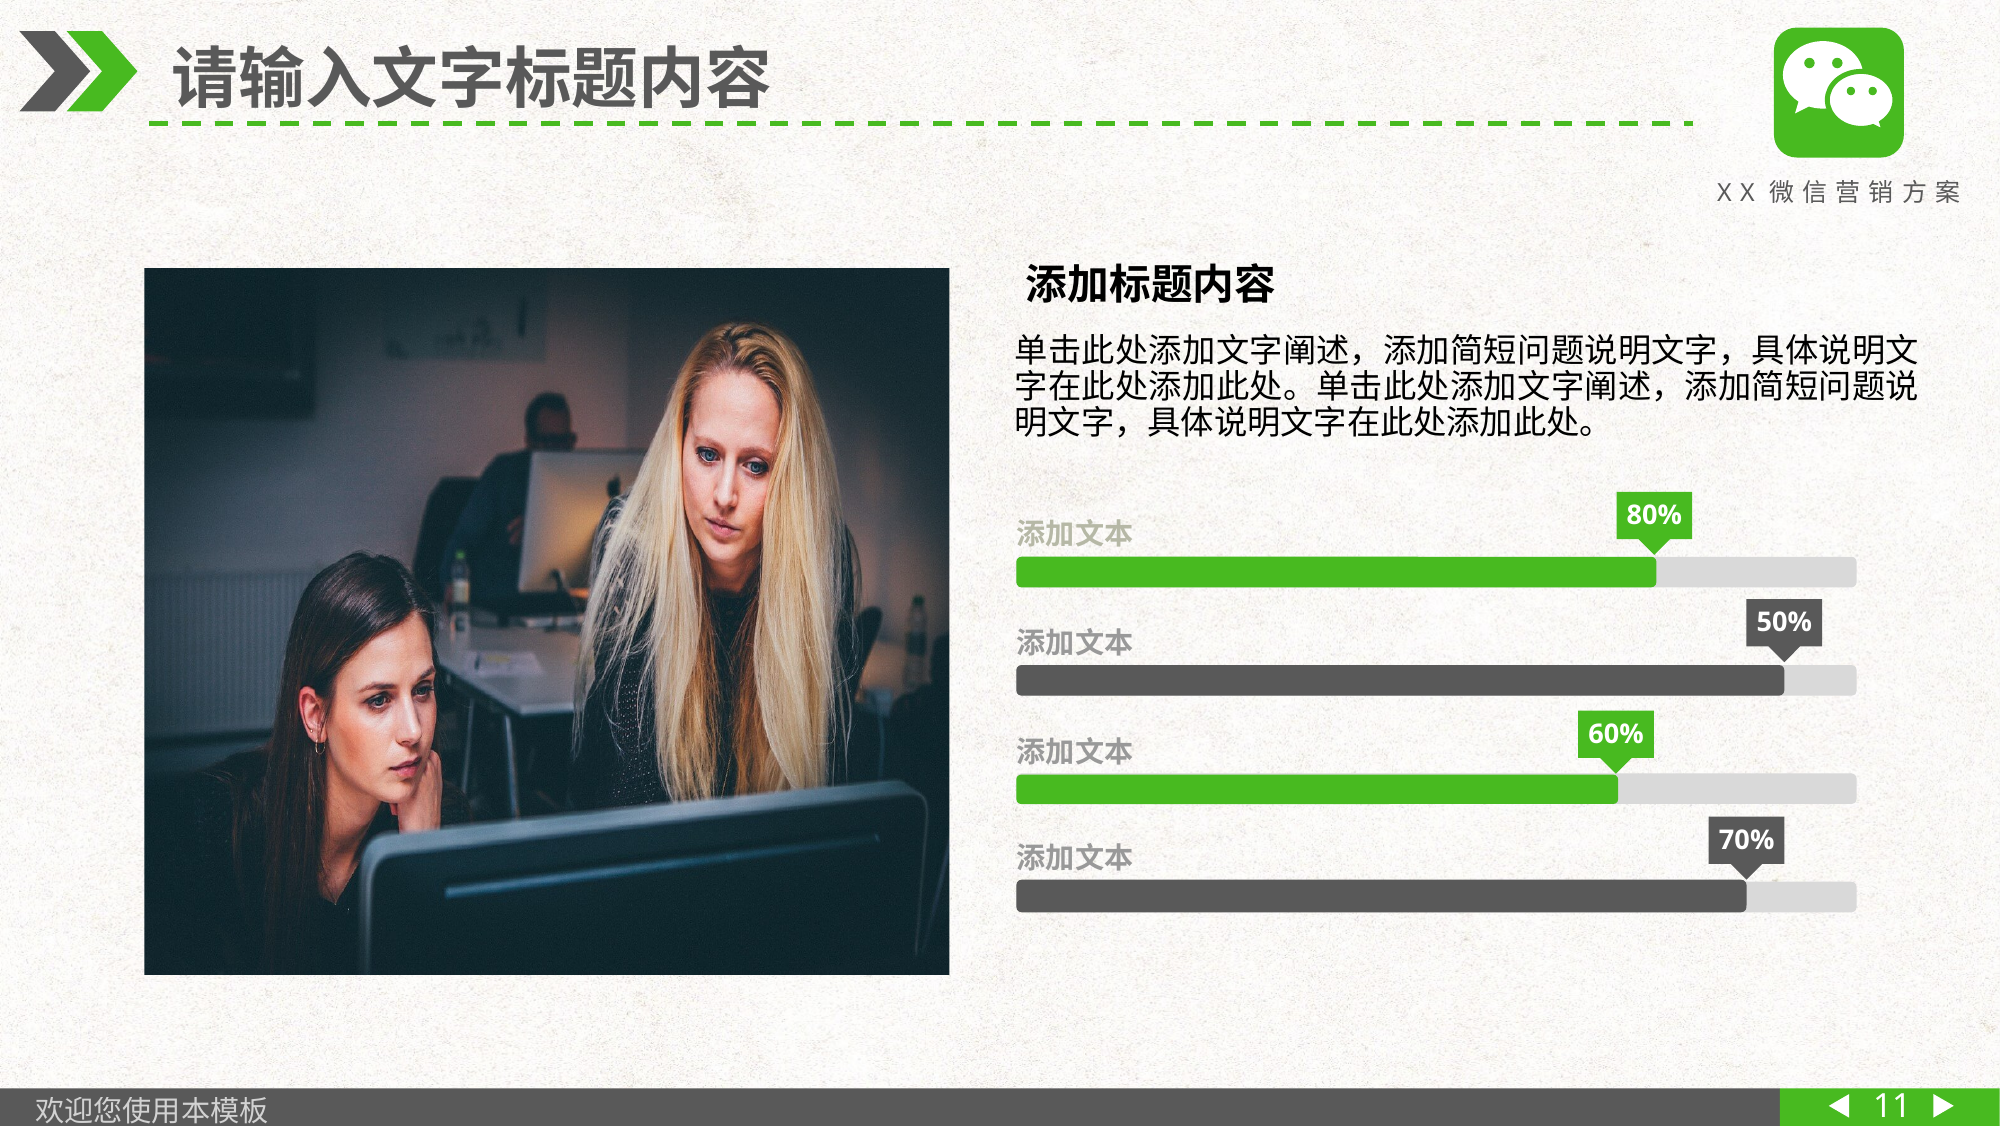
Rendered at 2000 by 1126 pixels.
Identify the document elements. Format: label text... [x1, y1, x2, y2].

text_box [1014, 877, 1749, 915]
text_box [1616, 491, 1693, 556]
text_box [1783, 662, 1859, 698]
text_box 单击此处添加文字阐述，添加简短问题说明文字，具体说明文字在此处添加此处。单击此处添加文字阐述，添加简短问题说明文字，具体说明文字在此处添加此处。 [999, 326, 1936, 450]
text_box 添加文本 [1016, 733, 1134, 769]
text_box [1614, 771, 1859, 807]
text_box [142, 267, 951, 977]
text_box [1654, 554, 1859, 590]
text_box [1014, 772, 1621, 807]
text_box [1692, 27, 1986, 215]
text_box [1577, 710, 1654, 774]
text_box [1746, 598, 1823, 663]
text_box 添加文本 [1016, 514, 1134, 550]
text_box [17, 28, 92, 114]
text_box 添加标题内容 [1025, 257, 1277, 308]
text_box [1014, 554, 1659, 590]
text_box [1708, 816, 1785, 880]
text_box [64, 28, 140, 114]
text_box 添加文本 [1016, 624, 1134, 660]
text_box [1014, 662, 1787, 698]
text_box 请输入文字标题内容 [125, 28, 1354, 124]
text_box [1743, 879, 1859, 915]
text_box 添加文本 [1016, 838, 1134, 875]
picture [0, 0, 2000, 1088]
